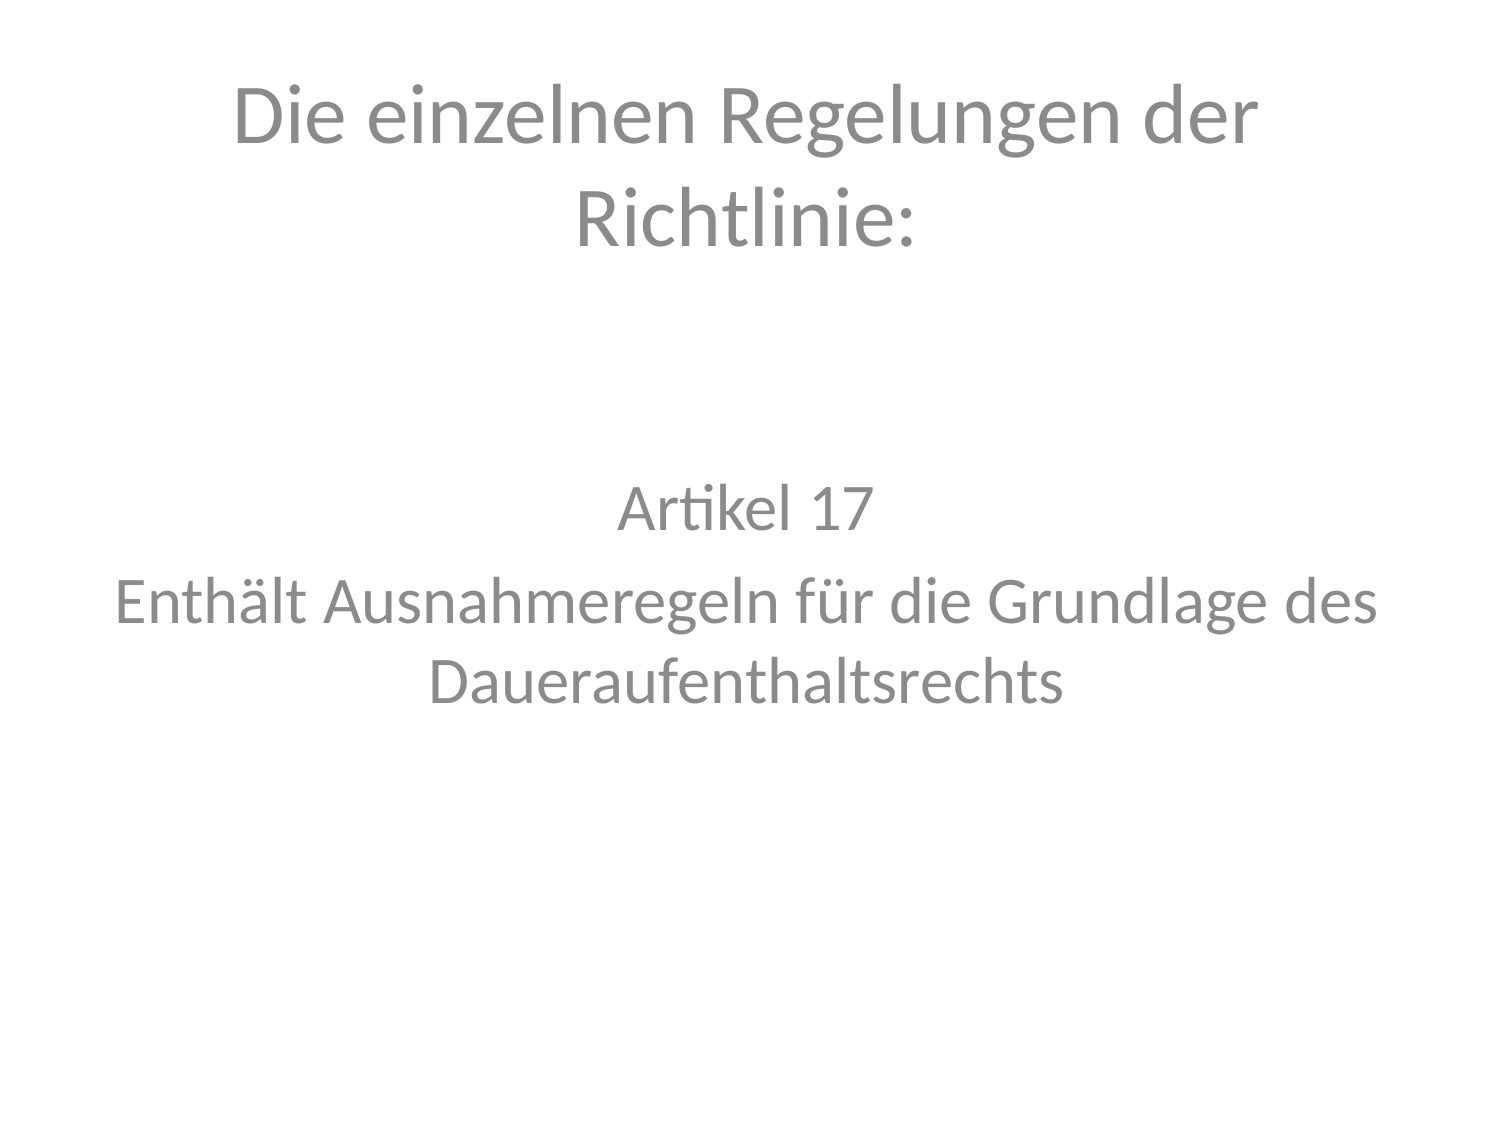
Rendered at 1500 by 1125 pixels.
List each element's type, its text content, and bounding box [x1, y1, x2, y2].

subtitle Die einzelnen Regelungen der Richtlinie: Artikel 17 Enthält Ausnahmeregeln für die Grundlage des Daueraufenthaltsrechts [48, 50, 1446, 1063]
